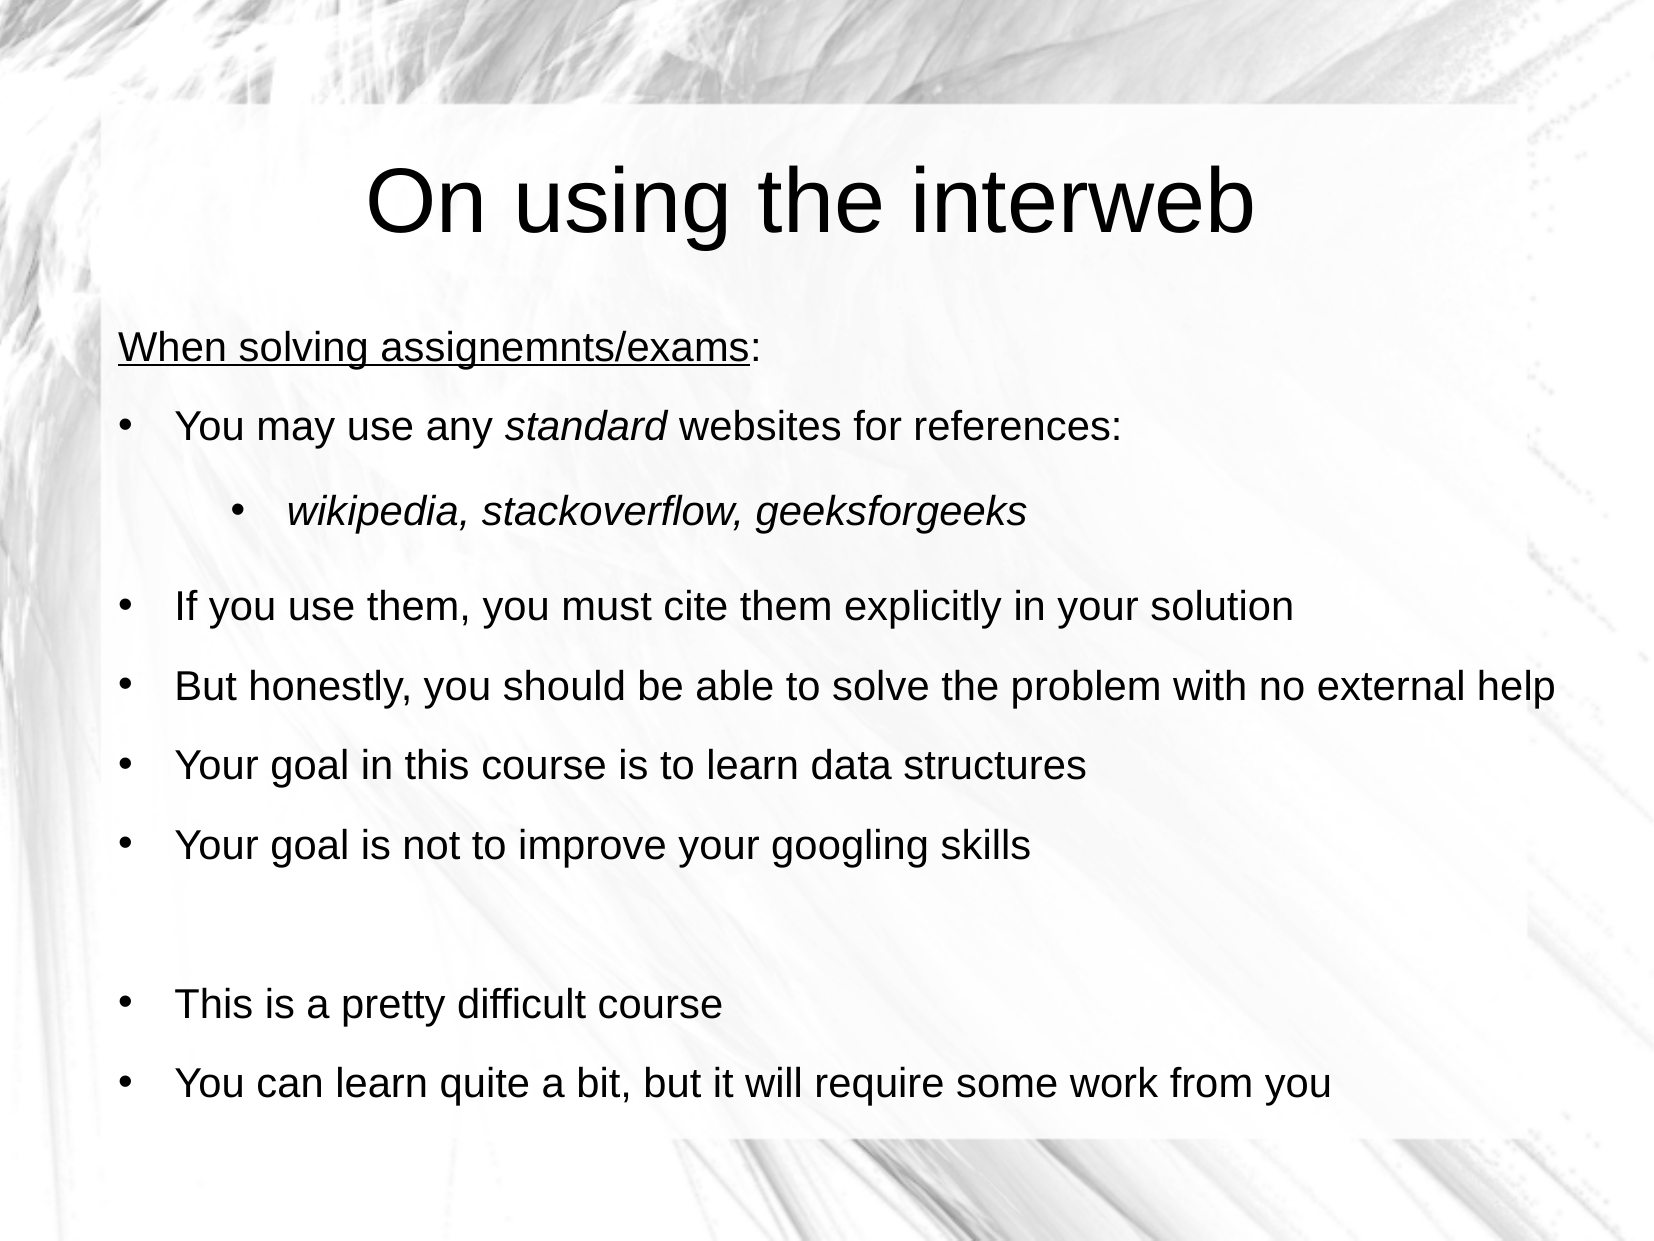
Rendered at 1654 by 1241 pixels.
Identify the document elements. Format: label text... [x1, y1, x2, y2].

title On using the interweb [118, 112, 1506, 281]
picture [0, 0, 1654, 1241]
list When solving assignemnts/exams: You may use any standard websites for references: wikipedia, stackoverflow, geeksforgeeks If you use them, you must cite them explicitly in your solution But honestly, you should be able to solve the problem with no external help Your goal in this course is to learn data structures Your goal is not to improve your googling skills This is a pretty difficult course You can learn quite a bit, but it will require some work from you [118, 319, 1571, 1102]
